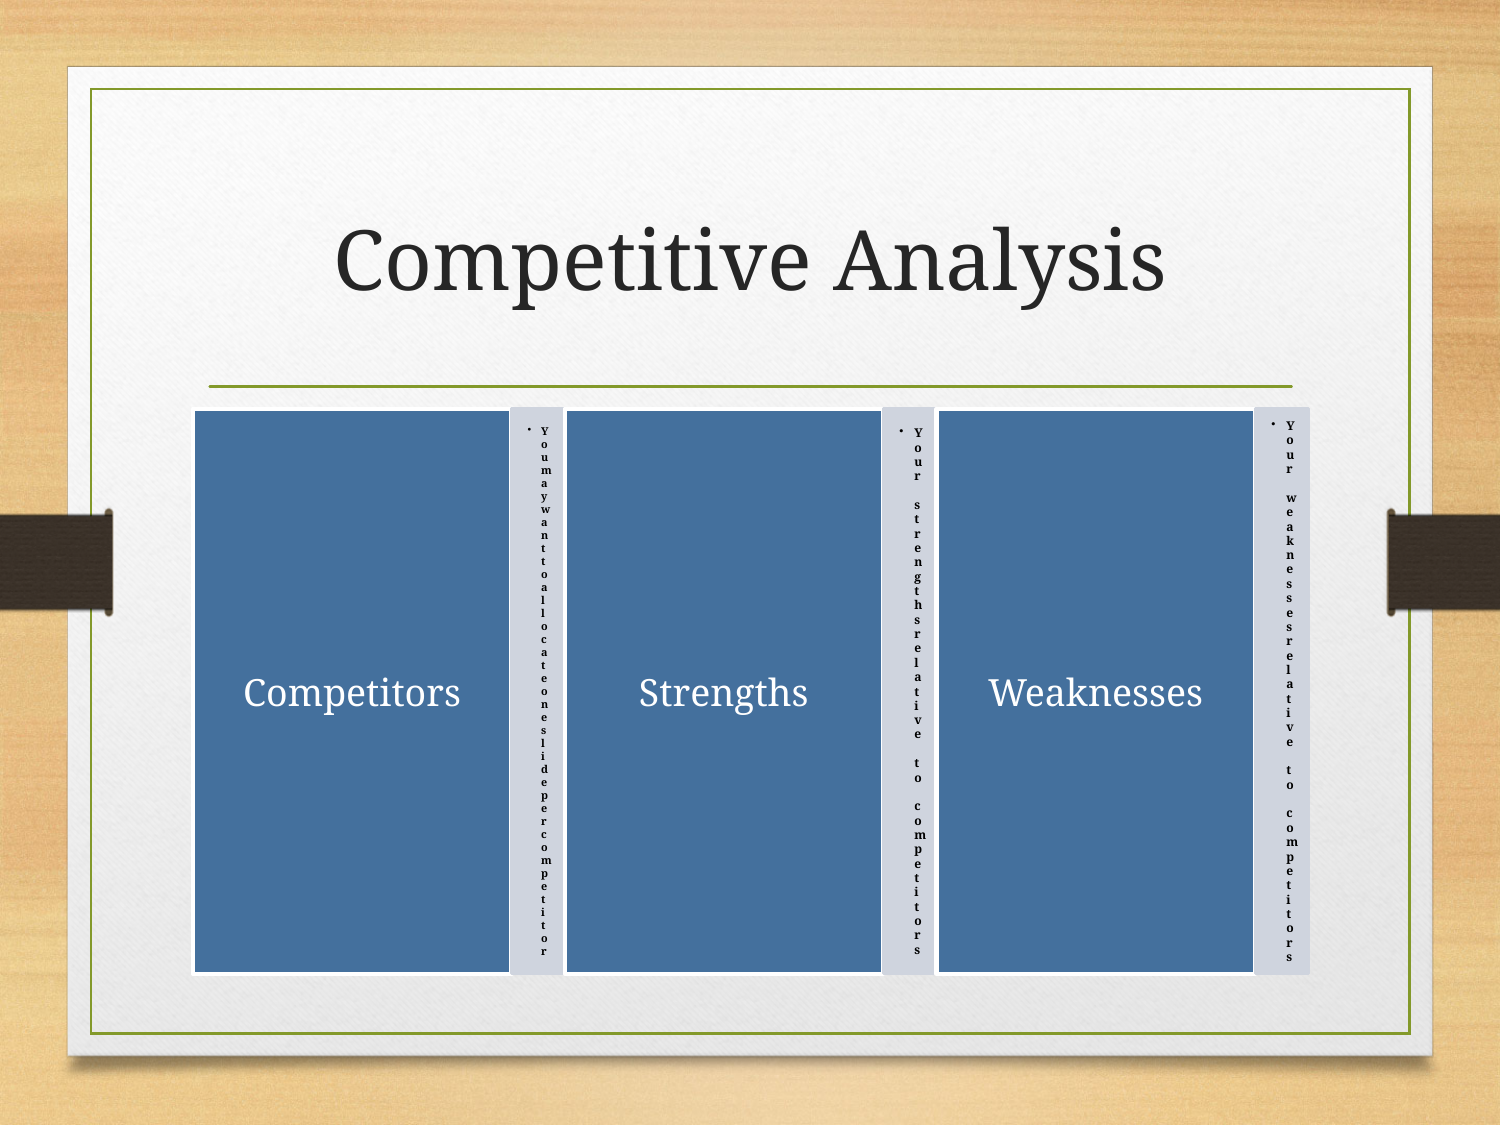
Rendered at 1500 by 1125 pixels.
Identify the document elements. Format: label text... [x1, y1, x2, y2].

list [192, 408, 1309, 974]
picture [0, 0, 1500, 1125]
title Competitive Analysis [193, 150, 1309, 365]
